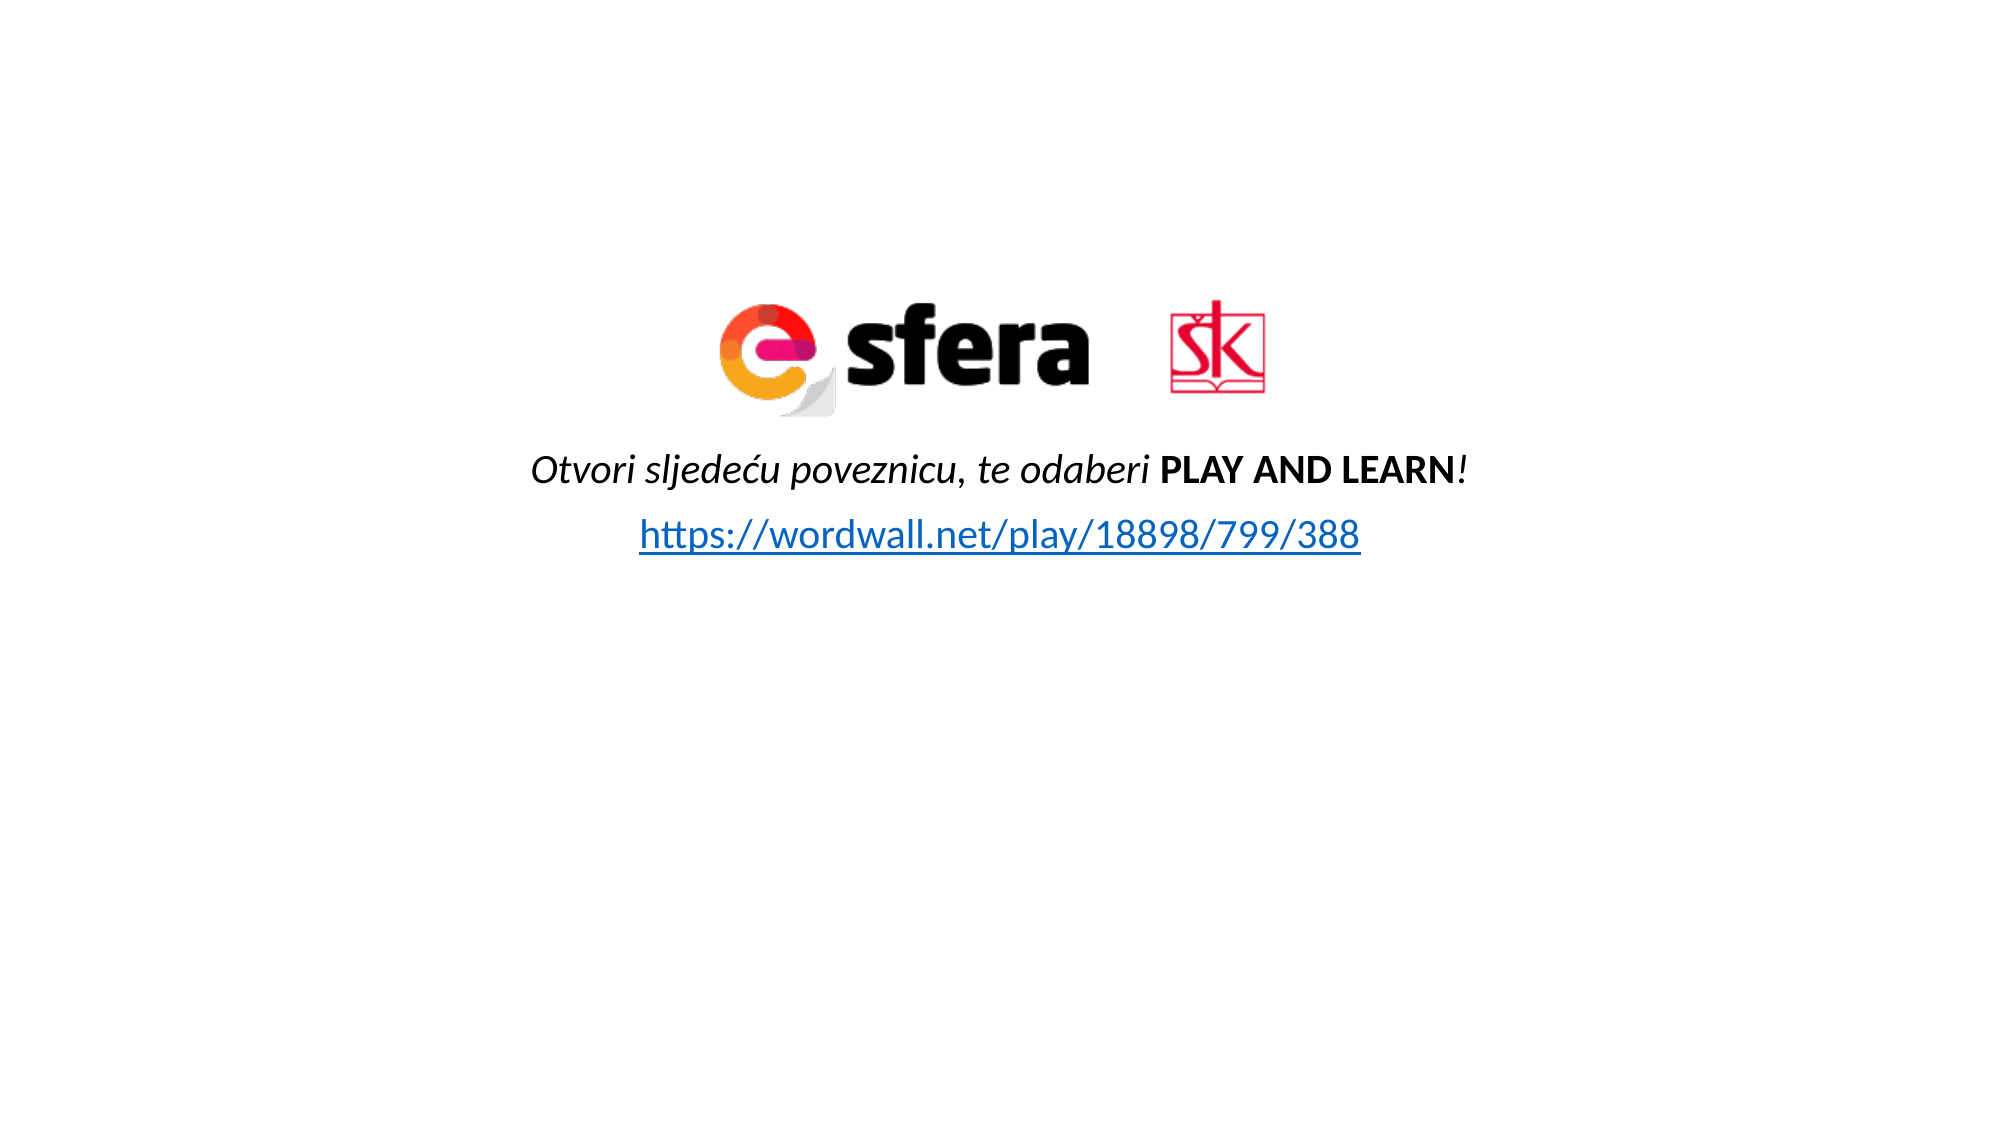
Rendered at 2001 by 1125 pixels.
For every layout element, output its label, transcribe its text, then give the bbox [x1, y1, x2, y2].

text_box Otvori sljedeću poveznicu, te odaberi PLAY AND LEARN! https://wordwall.net/play/18898/799/388 [30, 439, 1970, 753]
picture [687, 203, 1313, 516]
